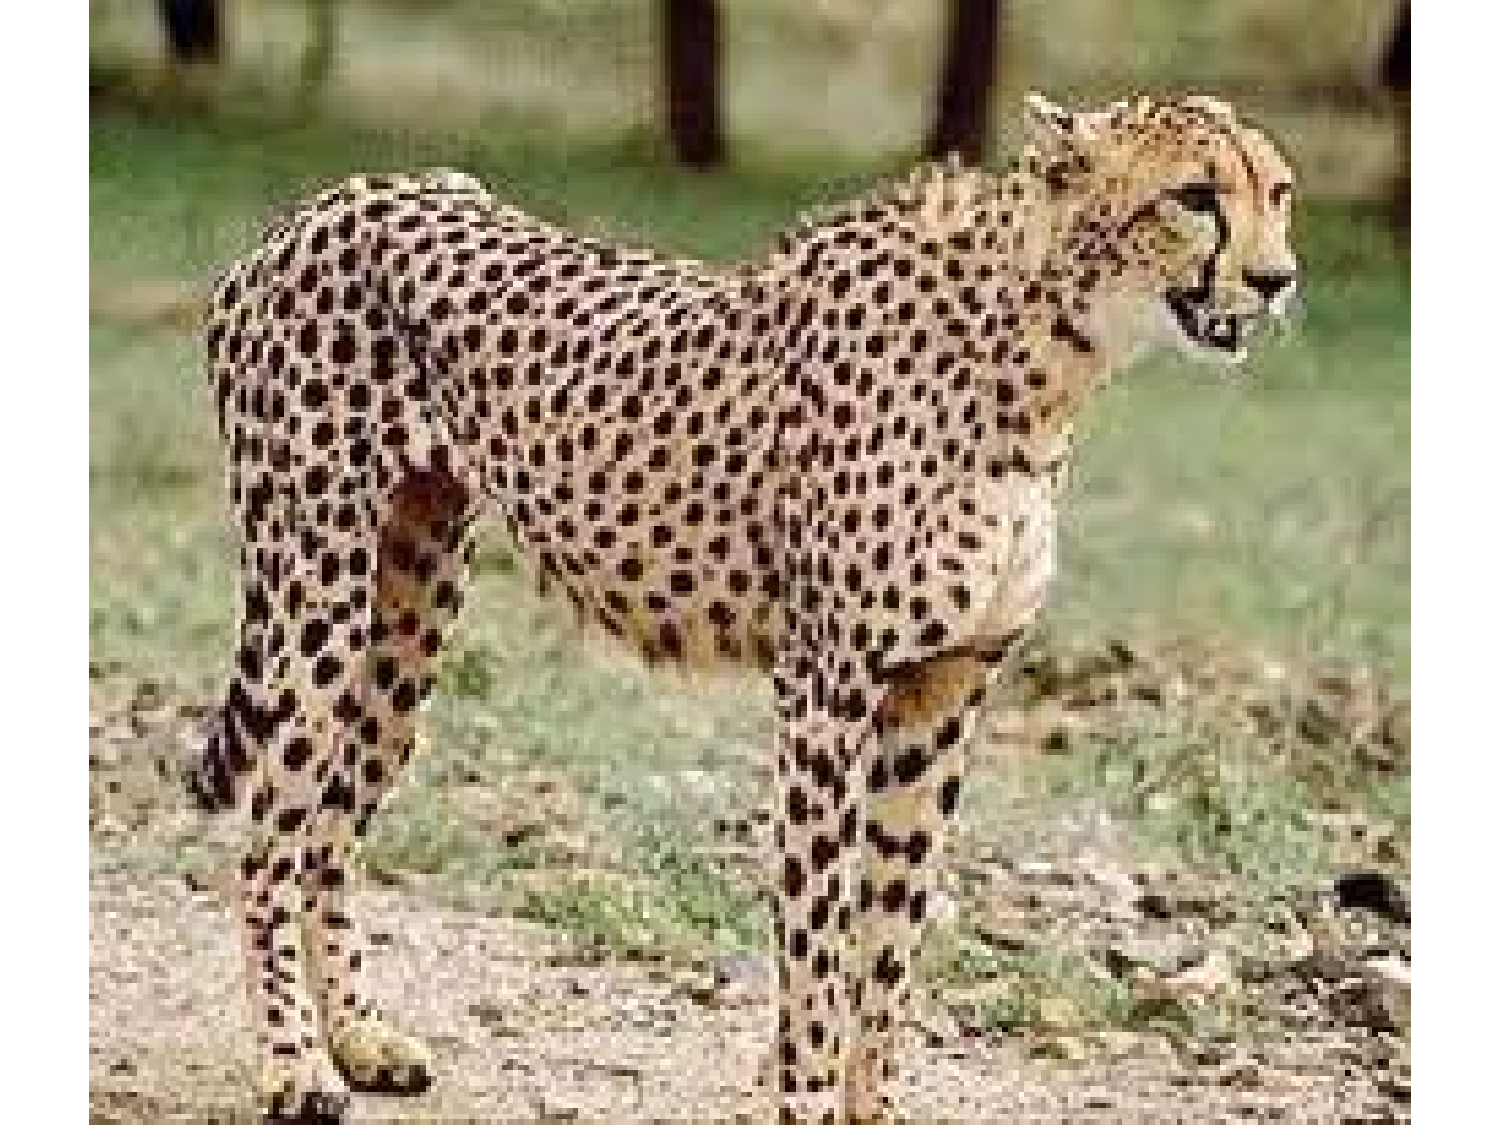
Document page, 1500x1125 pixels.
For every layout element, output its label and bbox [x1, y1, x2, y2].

picture [89, 0, 1411, 1125]
